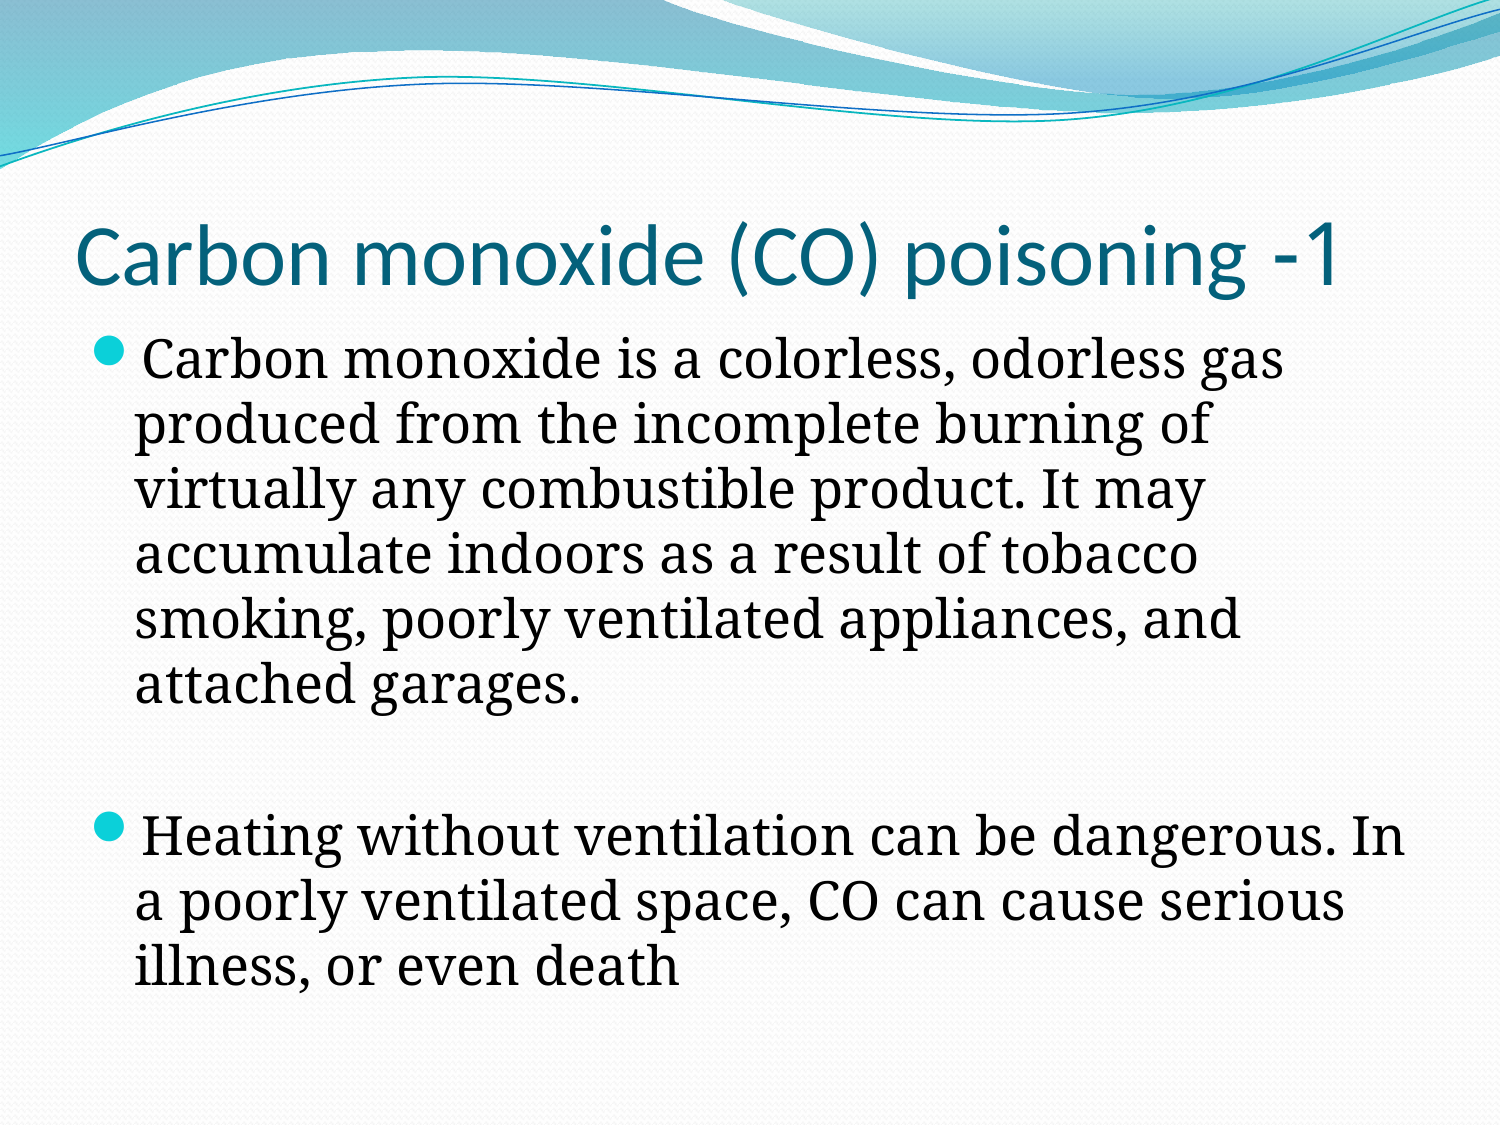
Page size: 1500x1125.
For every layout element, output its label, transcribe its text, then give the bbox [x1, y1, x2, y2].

list Carbon monoxide is a colorless, odorless gas produced from the incomplete burning of virtually any combustible product. It may accumulate indoors as a result of tobacco smoking, poorly ventilated appliances, and attached garages. Heating without ventilation can be dangerous. In a poorly ventilated space, CO can cause serious illness, or even death [75, 317, 1425, 1038]
title 1- Carbon monoxide (CO) poisoning [75, 115, 1459, 303]
